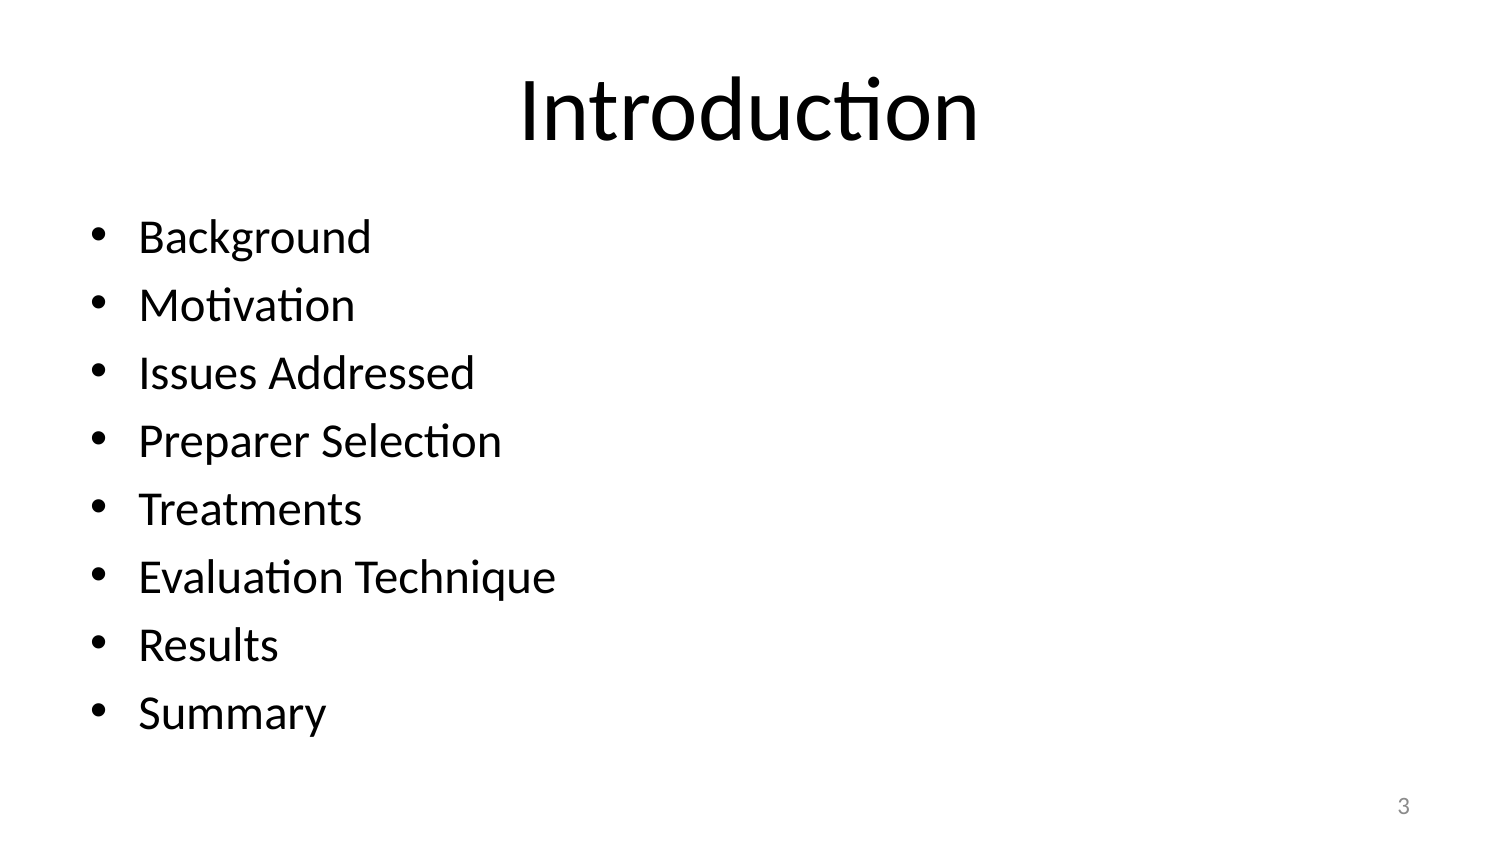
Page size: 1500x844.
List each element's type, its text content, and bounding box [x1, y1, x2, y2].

title Introduction [75, 33, 1425, 175]
slide_number 3 [1074, 782, 1425, 827]
list Background Motivation Issues Addressed Preparer Selection Treatments Evaluation Technique Results Summary [75, 196, 1425, 754]
